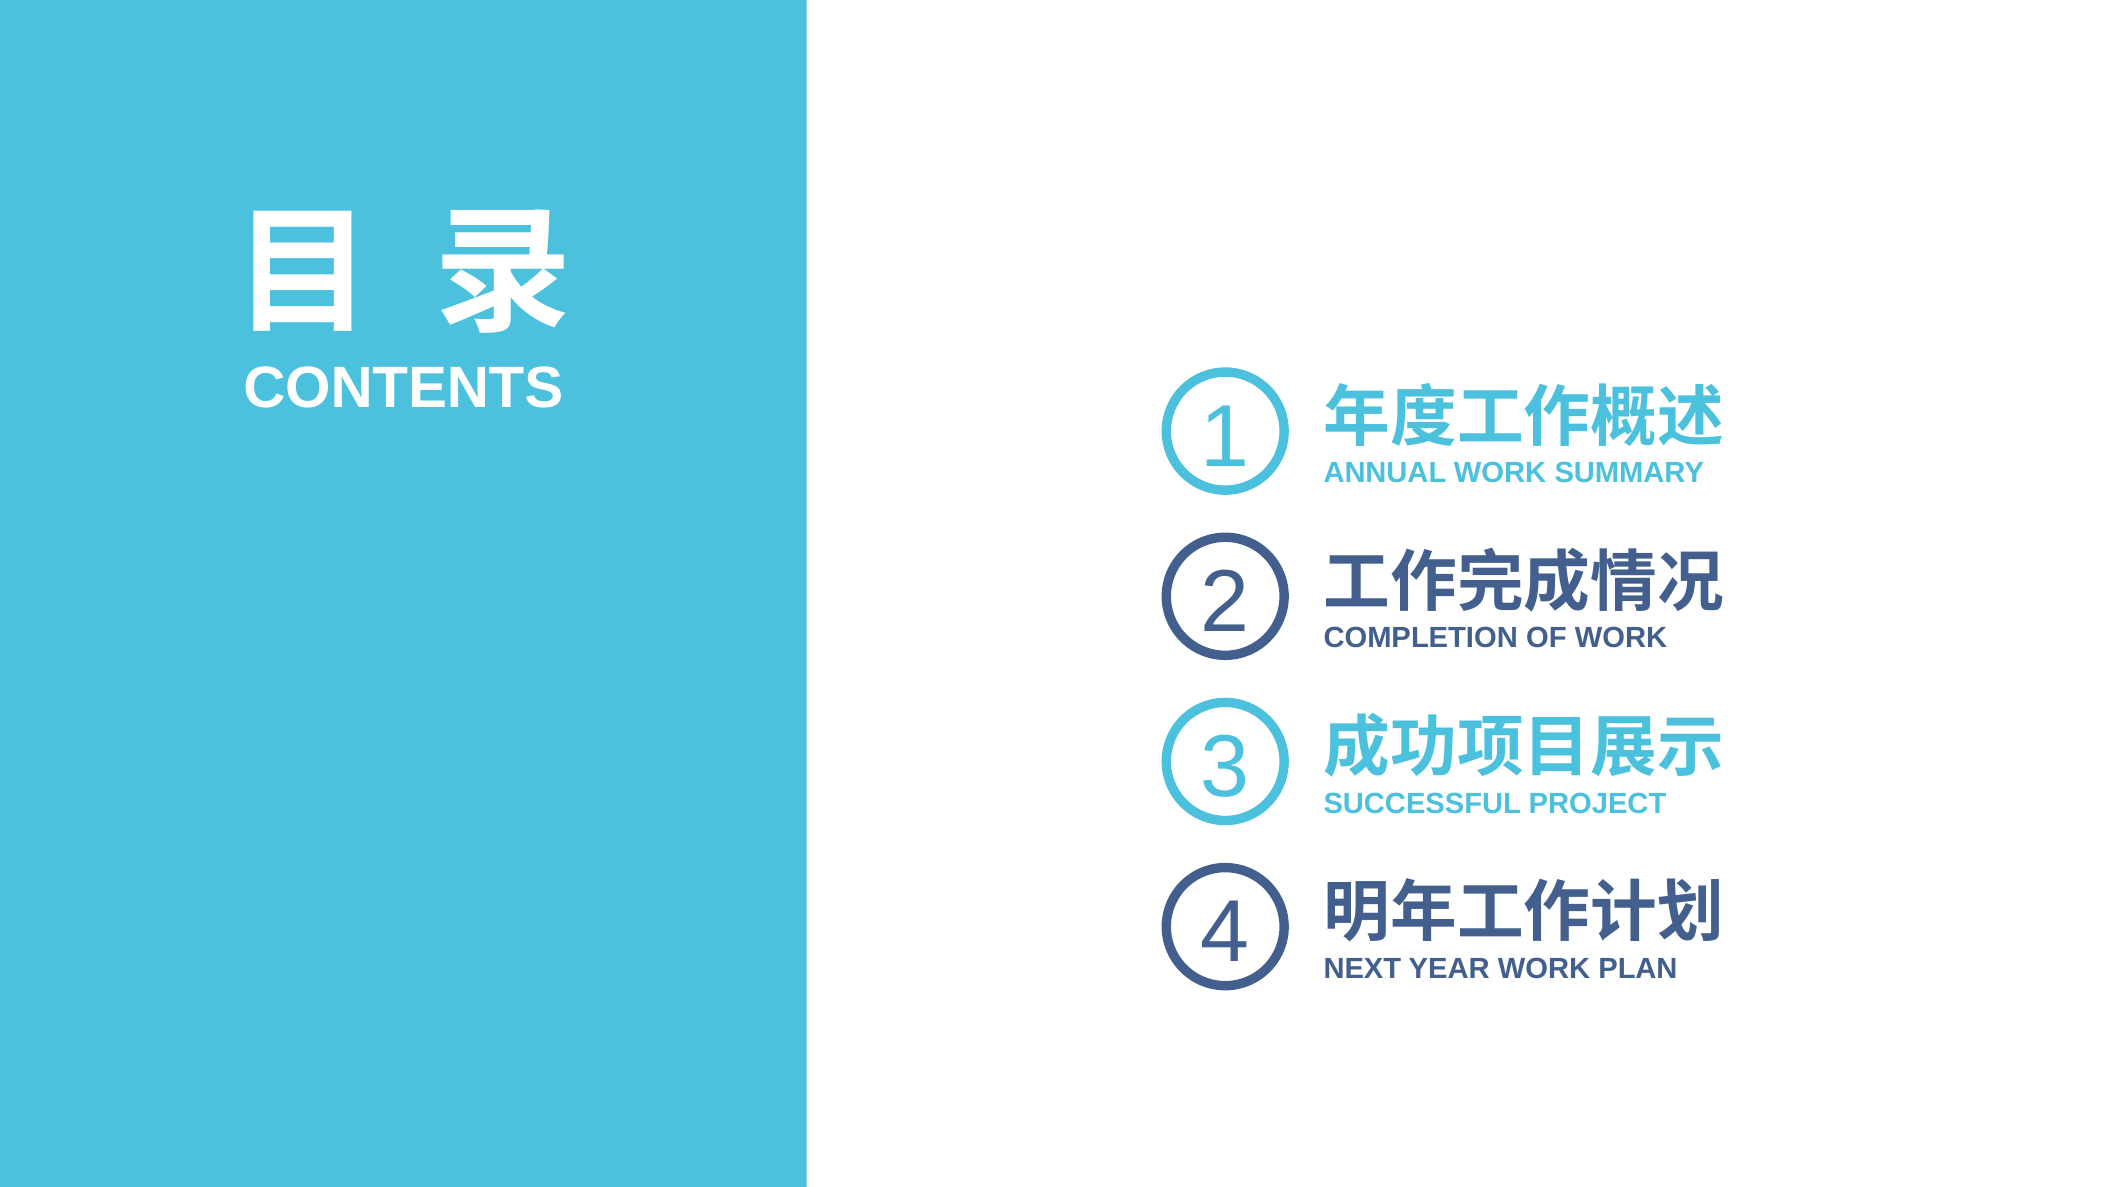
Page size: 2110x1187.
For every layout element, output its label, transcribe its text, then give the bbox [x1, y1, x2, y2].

text_box CONTENTS [205, 349, 601, 420]
text_box [0, 0, 808, 1187]
text_box 成功项目展示 SUCCESSFUL PROJECT [1323, 703, 1768, 819]
text_box 目 录 [203, 183, 603, 349]
text_box 1 [1166, 372, 1285, 491]
text_box 4 [1166, 867, 1285, 986]
text_box 工作完成情况 COMPLETION OF WORK [1323, 538, 1768, 654]
text_box 年度工作概述 ANNUAL WORK SUMMARY [1323, 373, 1768, 489]
text_box 3 [1166, 702, 1285, 821]
text_box 2 [1166, 537, 1285, 656]
text_box 明年工作计划 NEXT YEAR WORK PLAN [1323, 869, 1768, 985]
